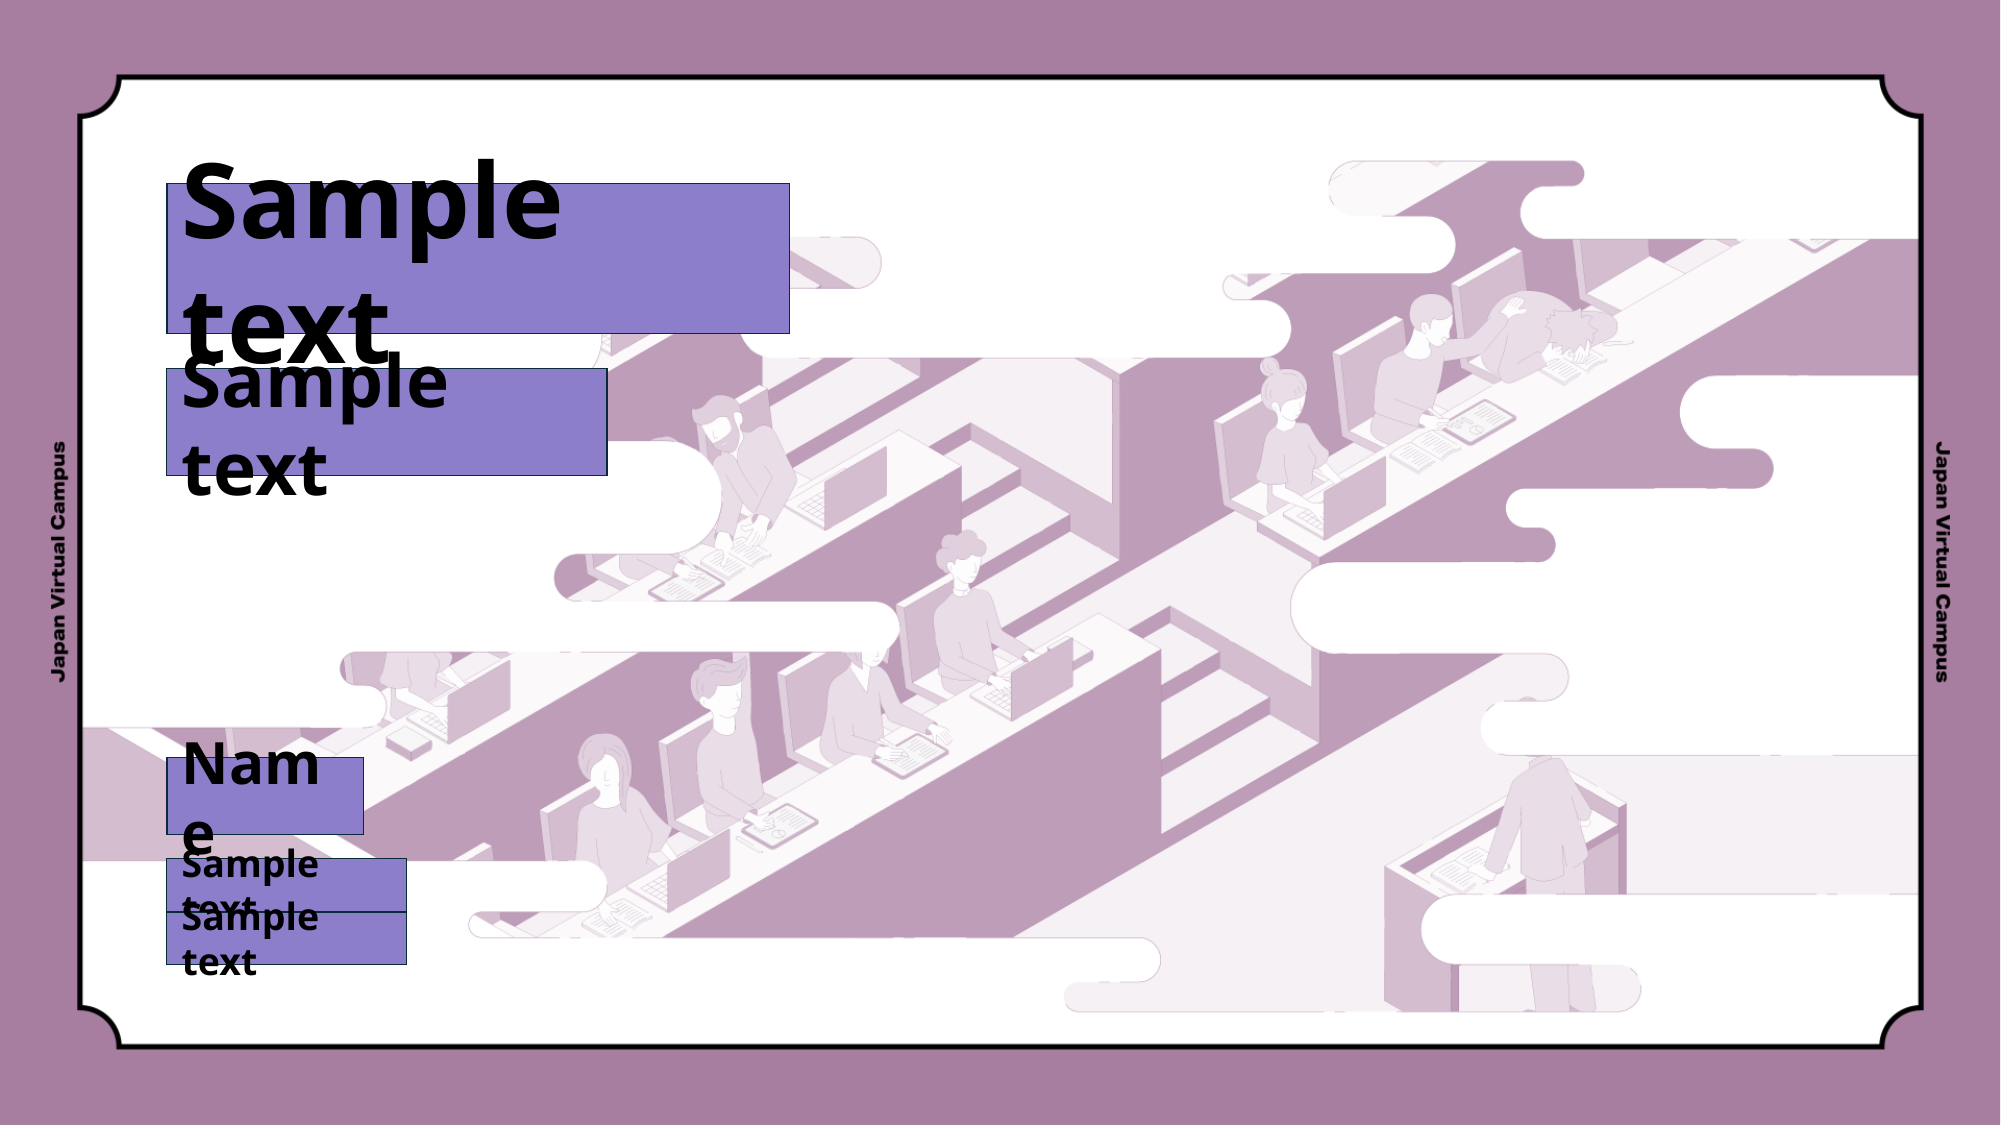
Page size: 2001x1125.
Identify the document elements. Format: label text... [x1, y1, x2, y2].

text_box Sample text [165, 857, 408, 910]
text_box Sample text [165, 910, 408, 966]
text_box Sample text [165, 182, 791, 335]
text_box Name [165, 756, 365, 836]
picture [0, 0, 2001, 1125]
text_box Sample text [165, 367, 609, 477]
